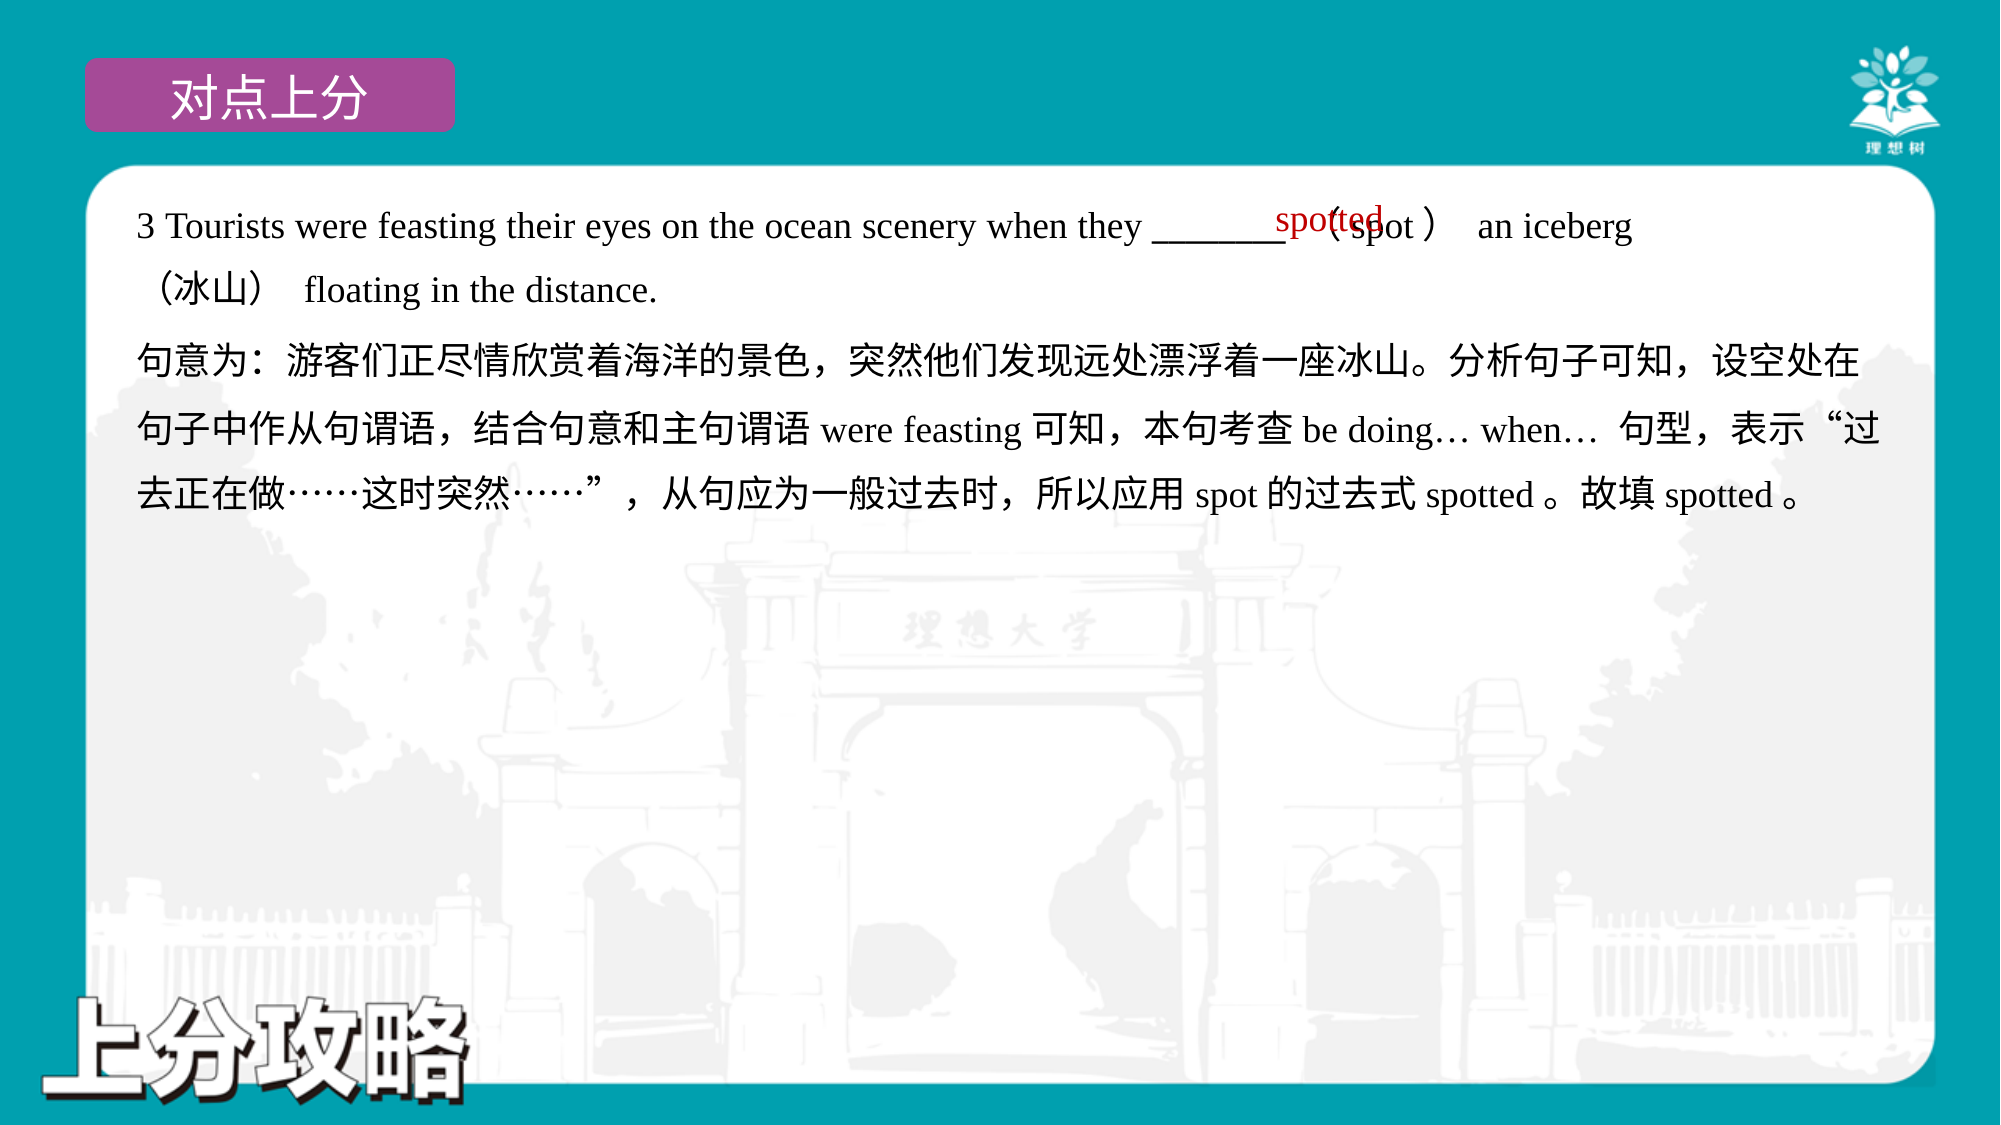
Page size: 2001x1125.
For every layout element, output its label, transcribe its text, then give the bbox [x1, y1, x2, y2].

text_box spotted [1261, 169, 1398, 232]
text_box 3 Tourists were feasting their eyes on the ocean scenery when they ________ （spot） an iceberg （冰山） floating in the distance. [136, 176, 1865, 304]
picture [0, 0, 2000, 1125]
text_box 句意为：游客们正尽情欣赏着海洋的景色，突然他们发现远处漂浮着一座冰山。分析句子可知，设空处在 句子中作从句谓语，结合句意和主句谓语were feasting可知，本句考查be doing… when… 句型，表示“过 去正在做……这时突然……”，从句应为一般过去时，所以应用spot的过去式spotted。故填spotted。 [136, 312, 1865, 508]
